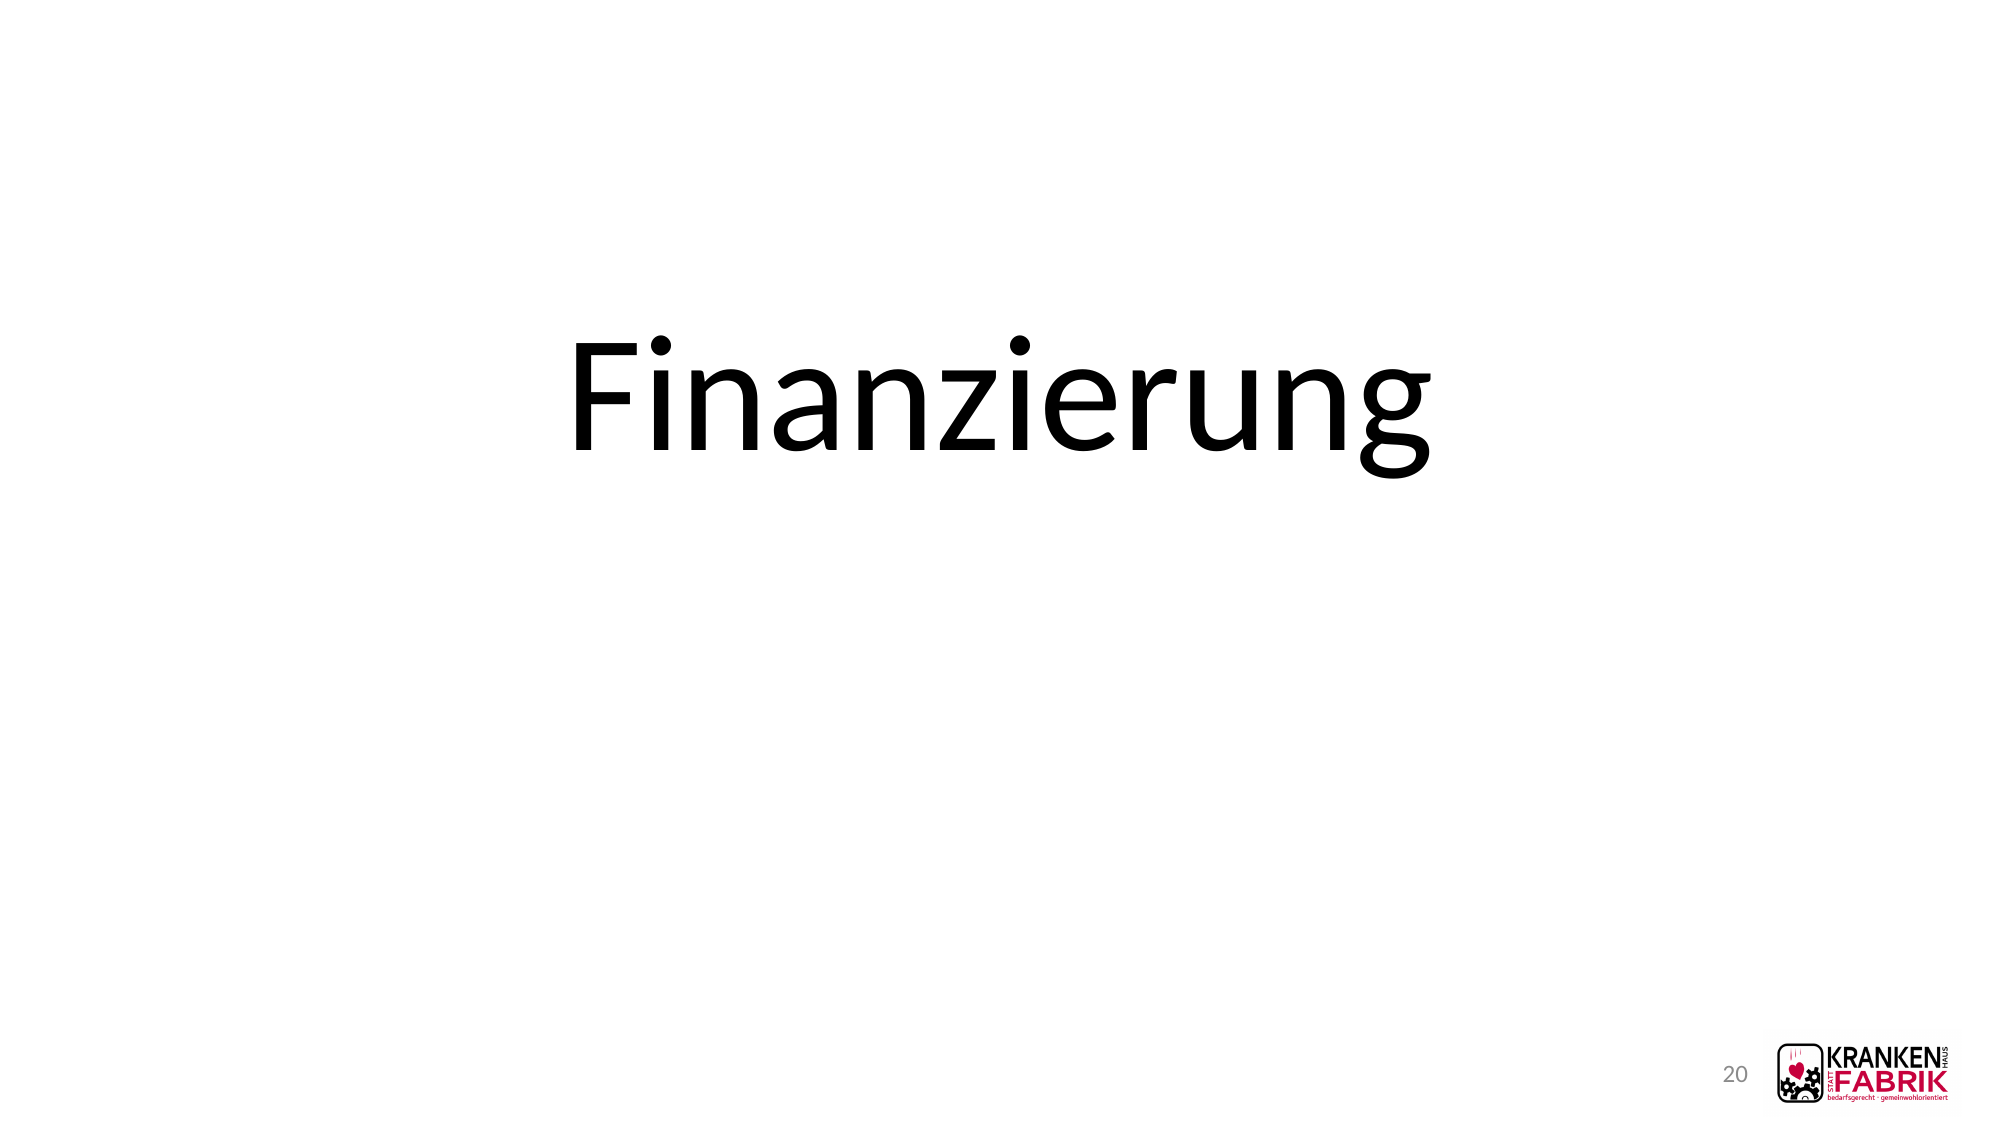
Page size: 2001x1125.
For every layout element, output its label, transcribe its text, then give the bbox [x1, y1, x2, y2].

list Finanzierung [137, 299, 1863, 1014]
picture [1763, 1029, 1962, 1117]
slide_number 20 [1389, 1042, 1763, 1103]
